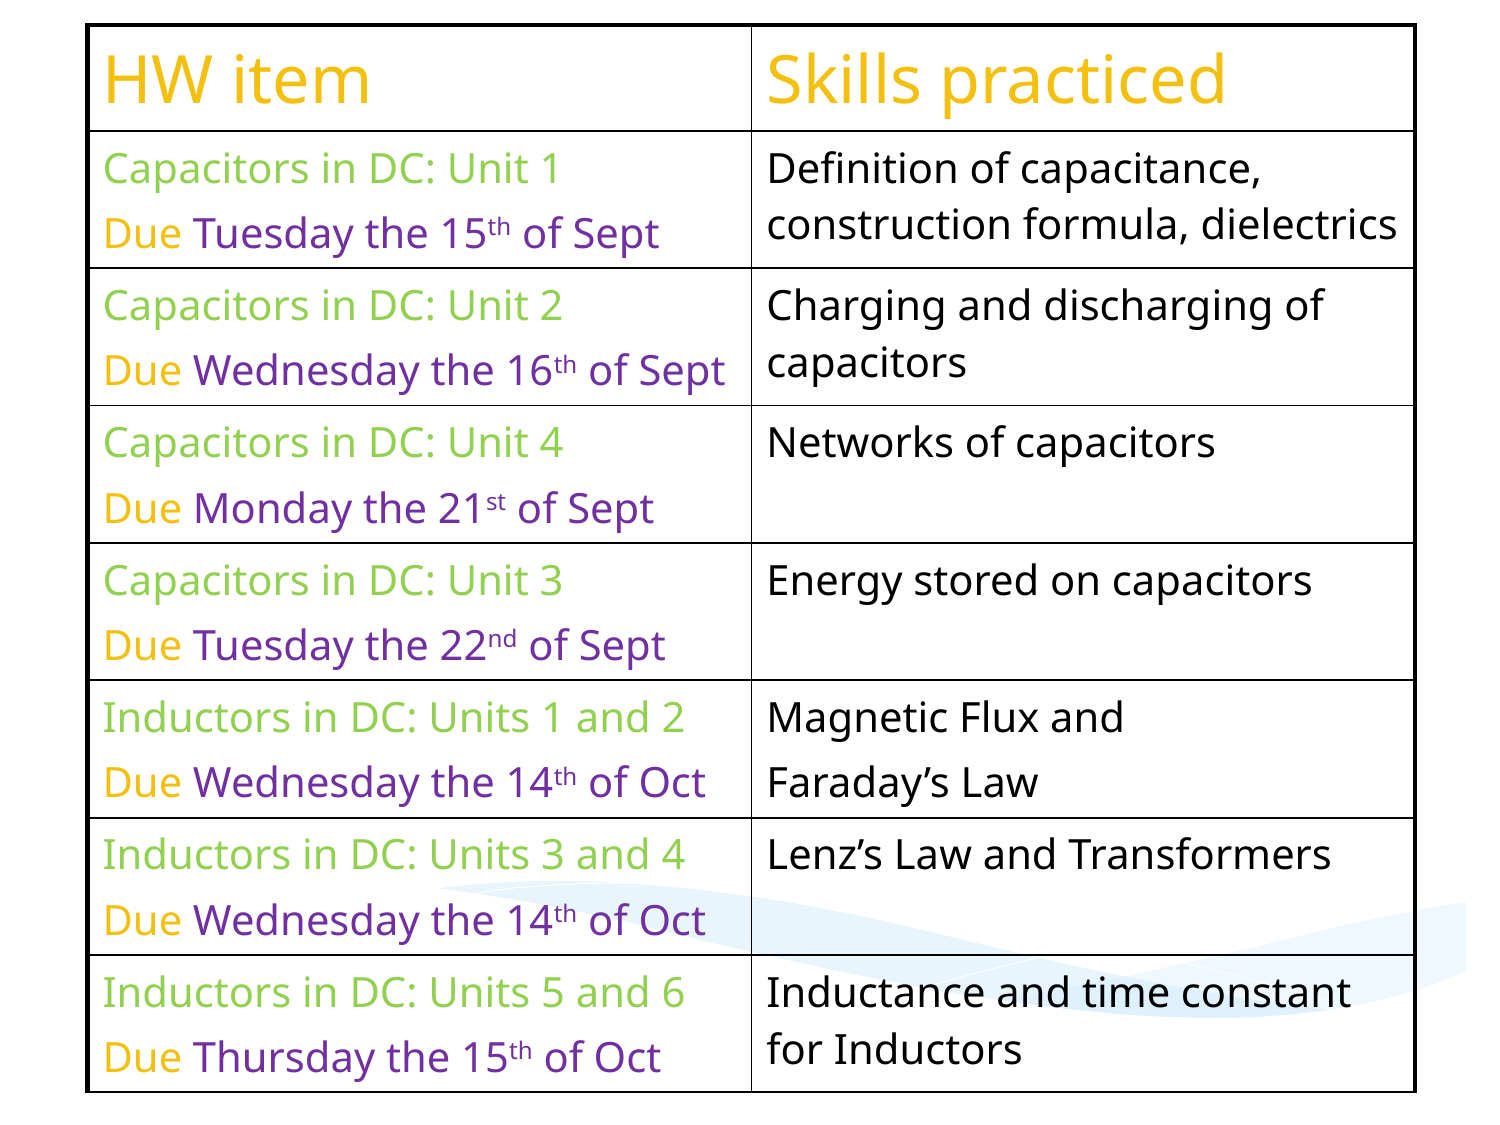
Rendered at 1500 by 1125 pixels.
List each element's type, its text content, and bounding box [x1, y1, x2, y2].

table_cell Inductors in DC: Units 5 and 6 Due Thursday the 15th of Oct [90, 956, 751, 1091]
table_header Skills practiced [752, 27, 1413, 130]
table_cell Lenz’s Law and Transformers [752, 819, 1413, 954]
table_cell Capacitors in DC: Unit 3 Due Tuesday the 22nd of Sept [90, 544, 751, 679]
table_cell Energy stored on capacitors [752, 544, 1413, 679]
table_cell Inductors in DC: Units 1 and 2 Due Wednesday the 14th of Oct [90, 681, 751, 817]
table_cell Charging and discharging of capacitors [752, 269, 1413, 405]
table_cell Magnetic Flux and Faraday’s Law [752, 681, 1413, 817]
table_cell Inductors in DC: Units 3 and 4 Due Wednesday the 14th of Oct [90, 819, 751, 954]
table_cell Networks of capacitors [752, 406, 1413, 542]
table_cell Capacitors in DC: Unit 4 Due Monday the 21st of Sept [90, 406, 751, 542]
table_header HW item [90, 27, 751, 130]
table_cell Capacitors in DC: Unit 1 Due Tuesday the 15th of Sept [90, 132, 751, 267]
table_cell Definition of capacitance, construction formula, dielectrics [752, 132, 1413, 267]
table_cell Capacitors in DC: Unit 2 Due Wednesday the 16th of Sept [90, 269, 751, 405]
table_cell Inductance and time constant for Inductors [752, 956, 1413, 1091]
